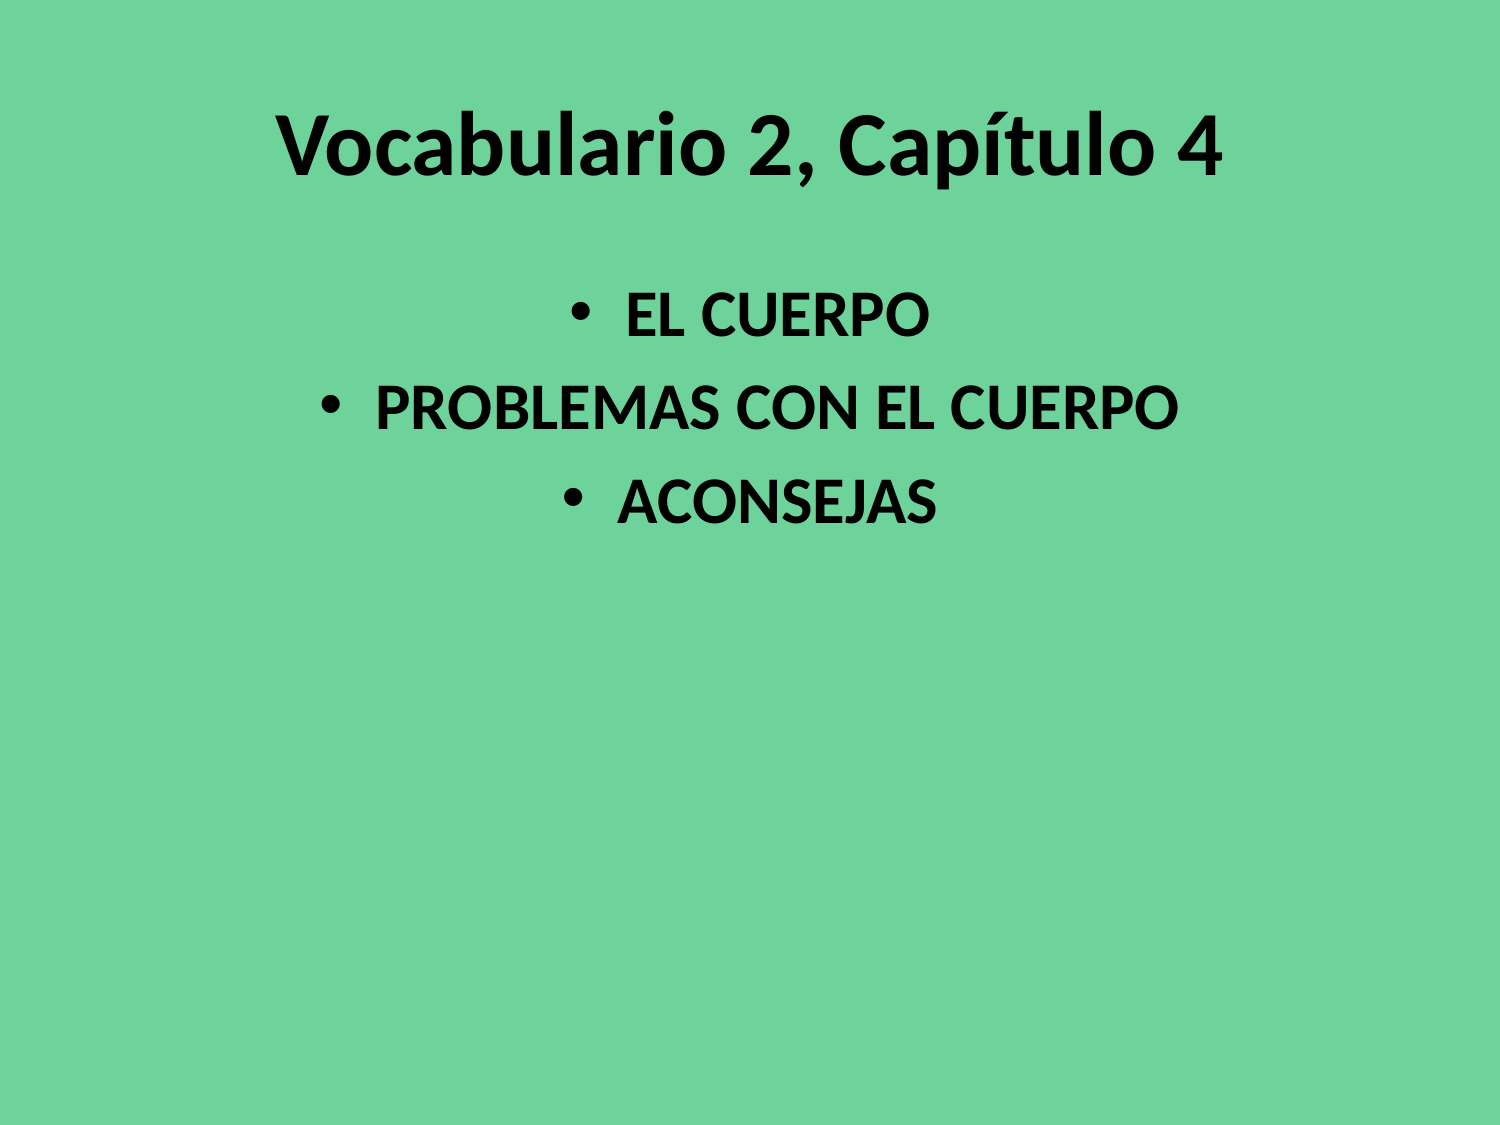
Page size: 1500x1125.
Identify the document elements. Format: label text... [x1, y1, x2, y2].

list EL CUERPO PROBLEMAS CON EL CUERPO ACONSEJAS [75, 262, 1425, 1005]
title Vocabulario 2, Capítulo 4 [75, 45, 1425, 233]
